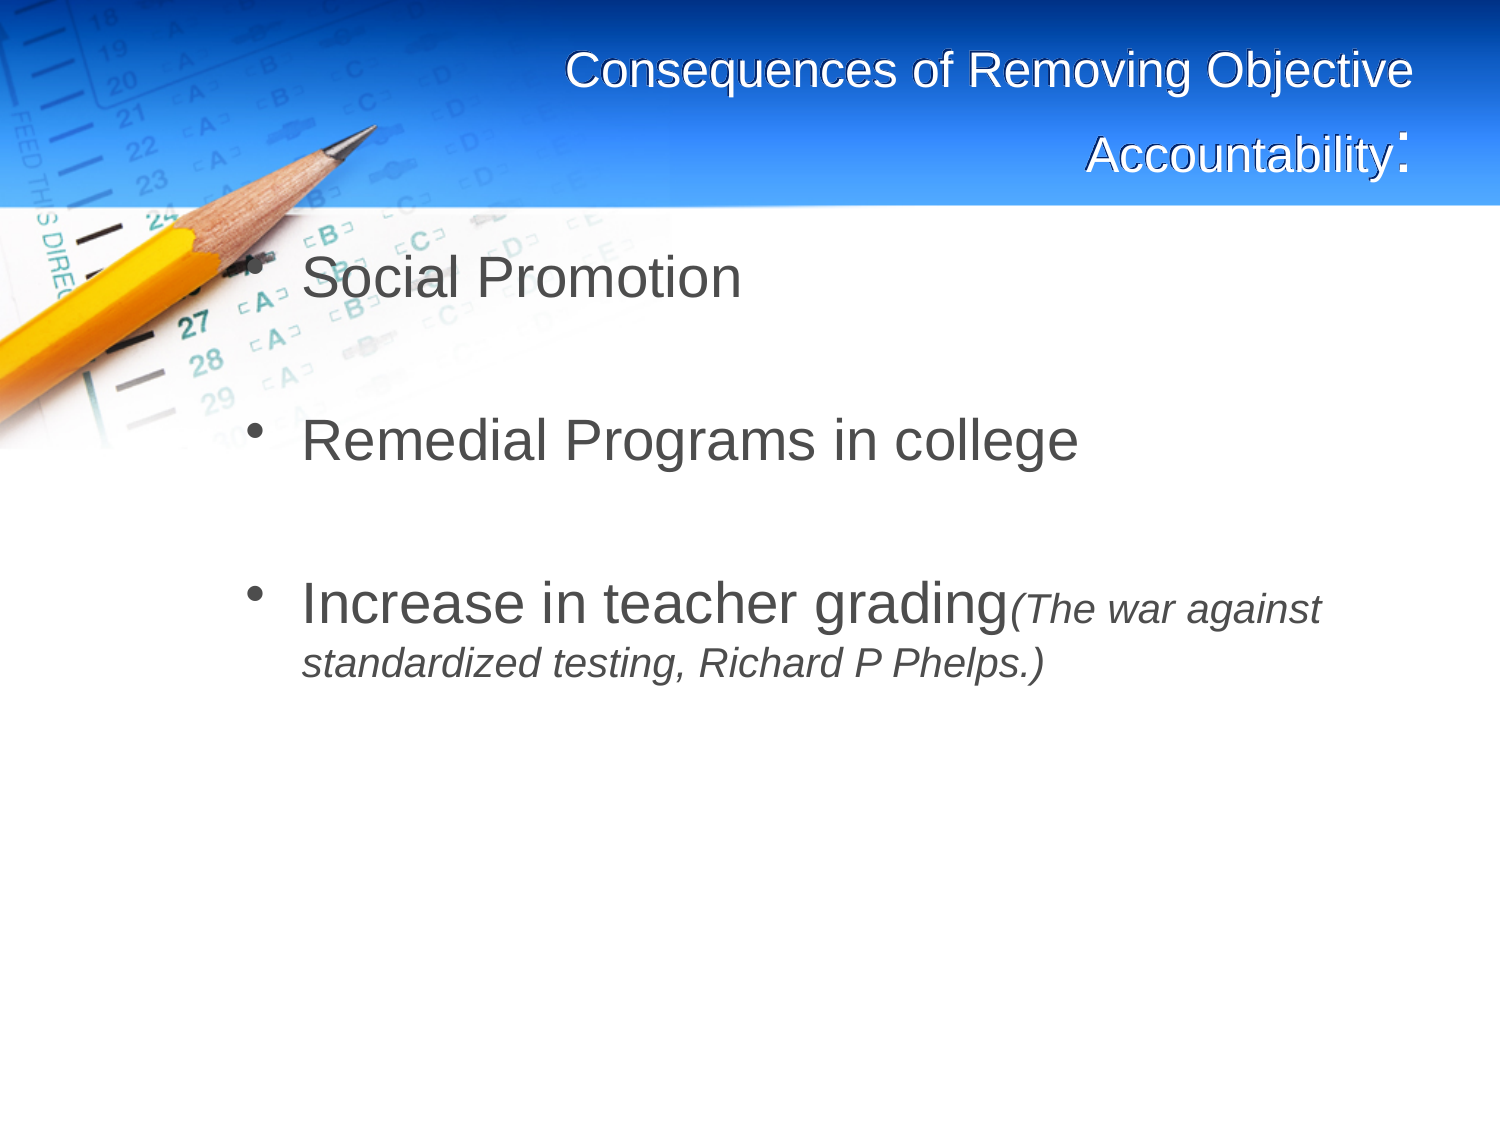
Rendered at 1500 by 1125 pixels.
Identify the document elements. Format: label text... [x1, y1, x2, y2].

title Consequences of Removing Objective Accountability: [224, 37, 1430, 188]
list Social Promotion Remedial Programs in college Increase in teacher grading(The war against standardized testing, Richard P Phelps.) [230, 231, 1471, 1095]
picture [0, 0, 1500, 1125]
